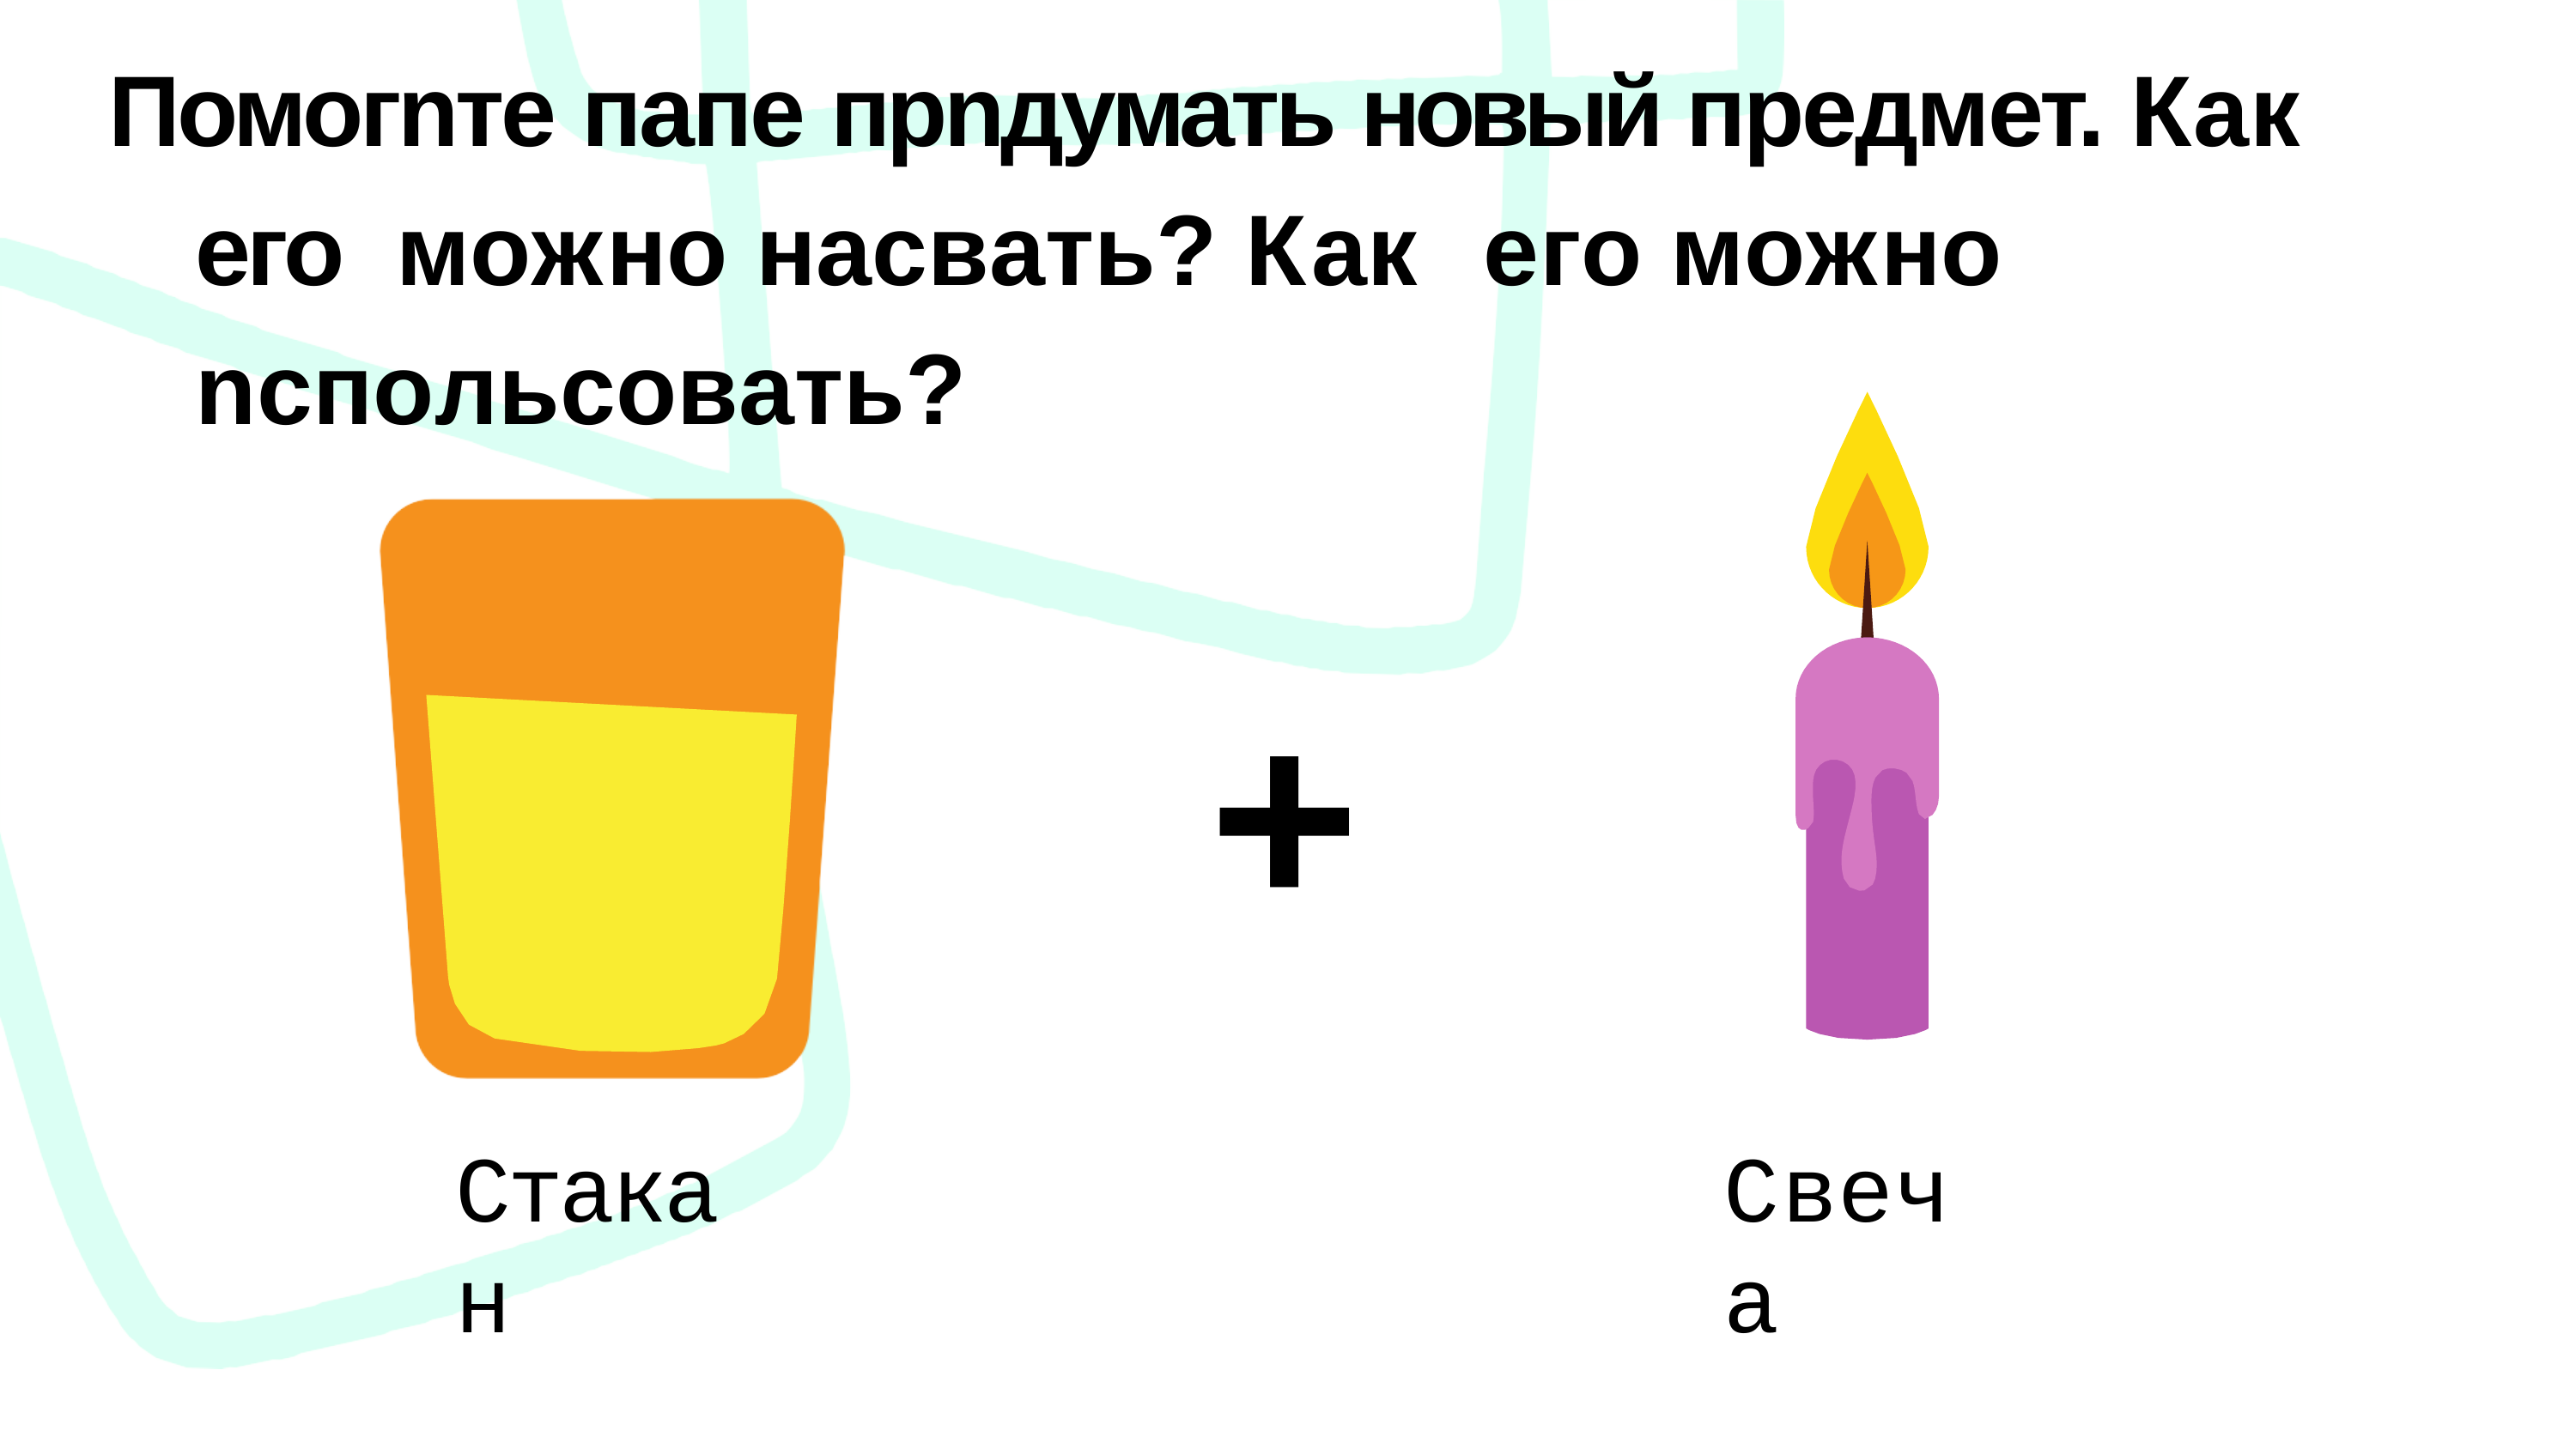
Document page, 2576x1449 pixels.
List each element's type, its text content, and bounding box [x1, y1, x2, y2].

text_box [1795, 391, 1940, 1040]
picture [0, 0, 1784, 1369]
text_box Свеча [1788, 1126, 1998, 1352]
title Помогnте папе прnдумать новый предмет. Как его можно наcвать? Как его можно nспольcовать? [1788, 24, 2470, 446]
